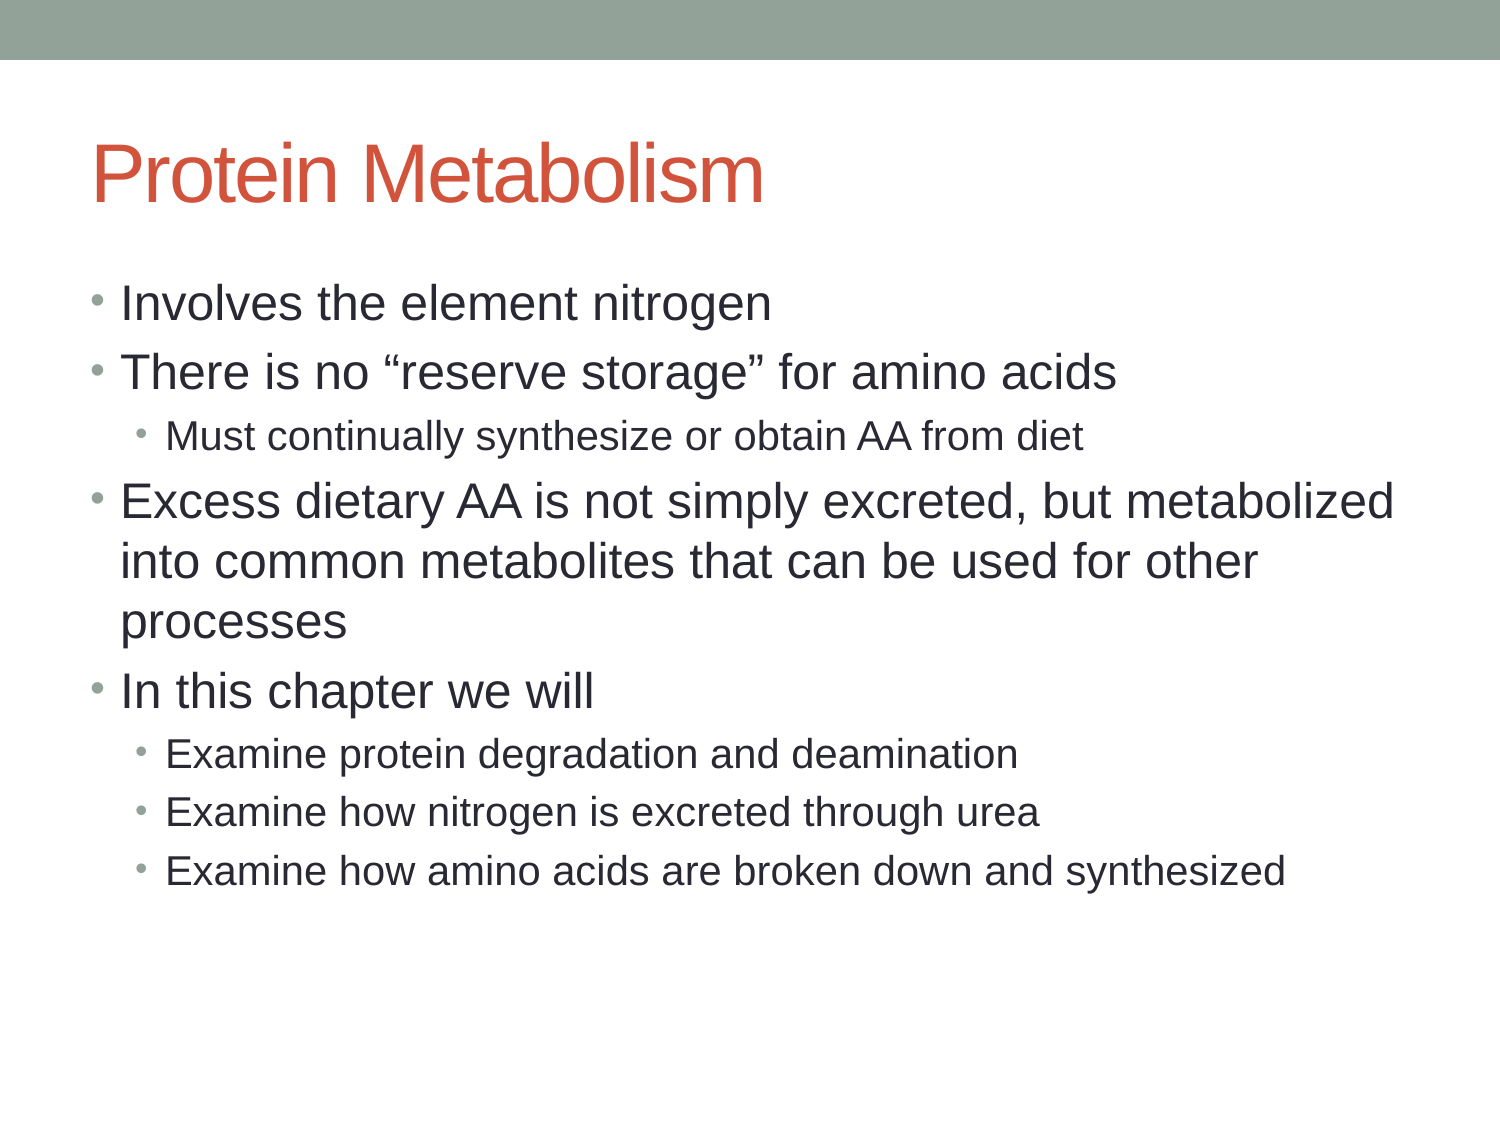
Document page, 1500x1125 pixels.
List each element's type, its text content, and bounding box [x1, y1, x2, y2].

list Involves the element nitrogen There is no “reserve storage” for amino acids Must continually synthesize or obtain AA from diet Excess dietary AA is not simply excreted, but metabolized into common metabolites that can be used for other processes In this chapter we will Examine protein degradation and deamination Examine how nitrogen is excreted through urea Examine how amino acids are broken down and synthesized [75, 262, 1425, 1063]
title Protein Metabolism [75, 87, 1425, 250]
